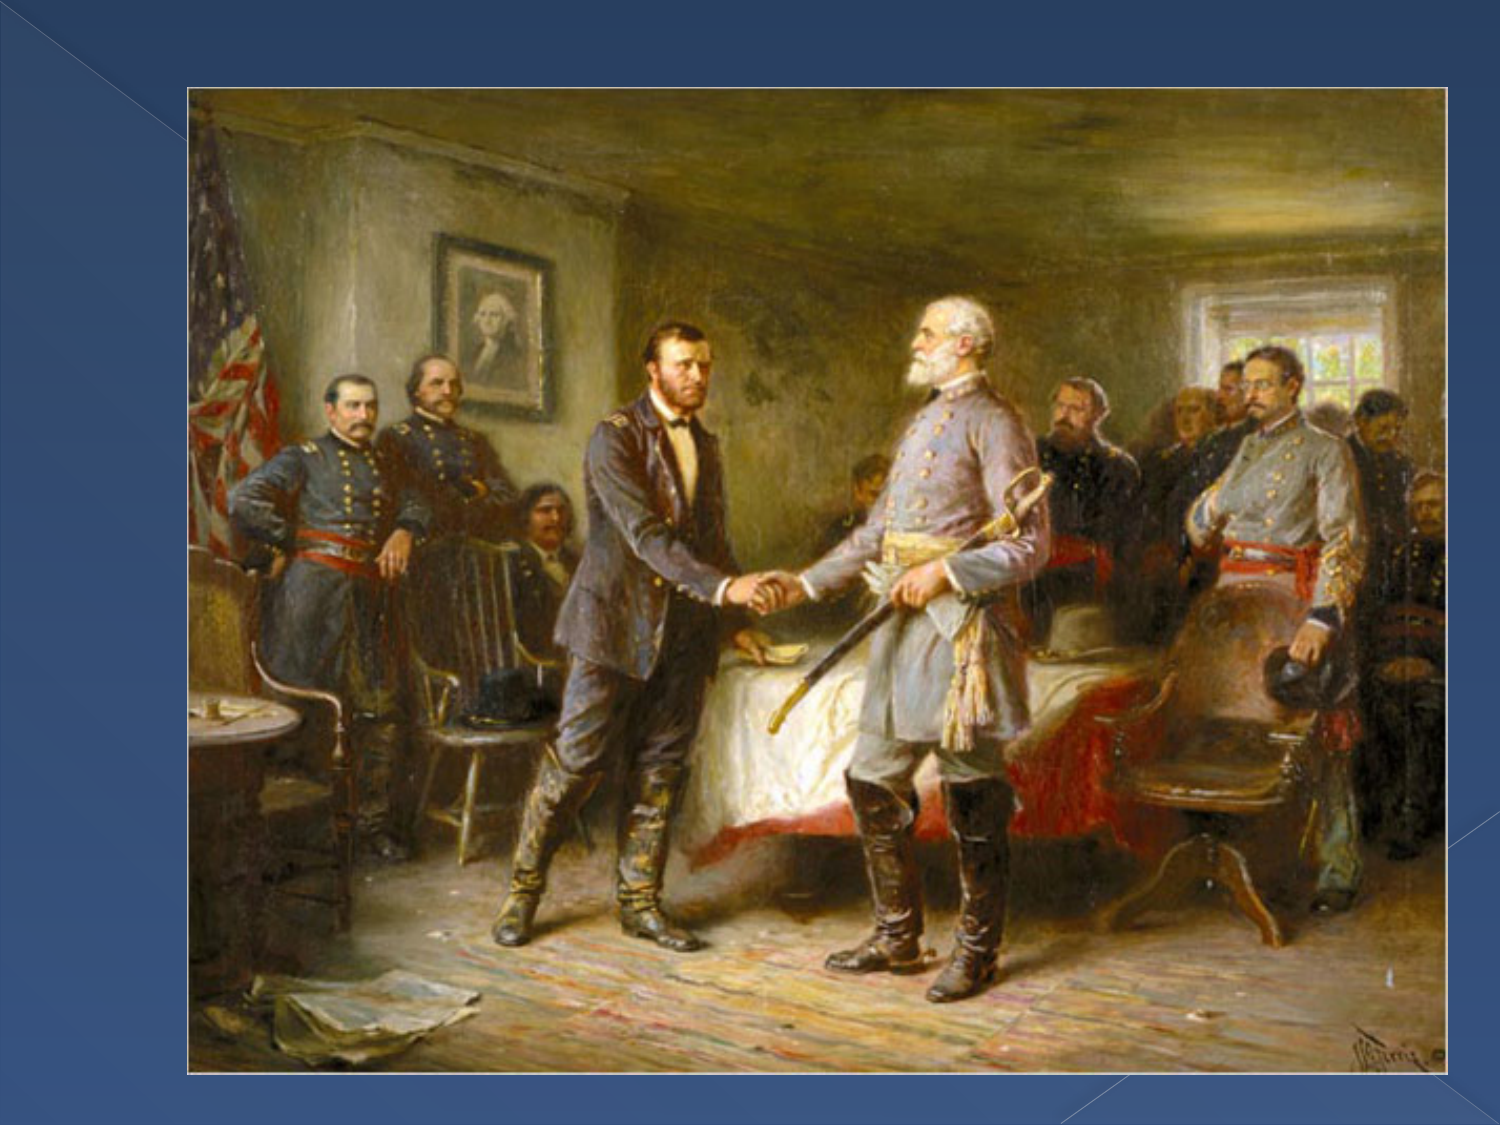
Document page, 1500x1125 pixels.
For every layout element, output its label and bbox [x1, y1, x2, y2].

list [187, 87, 1448, 1075]
